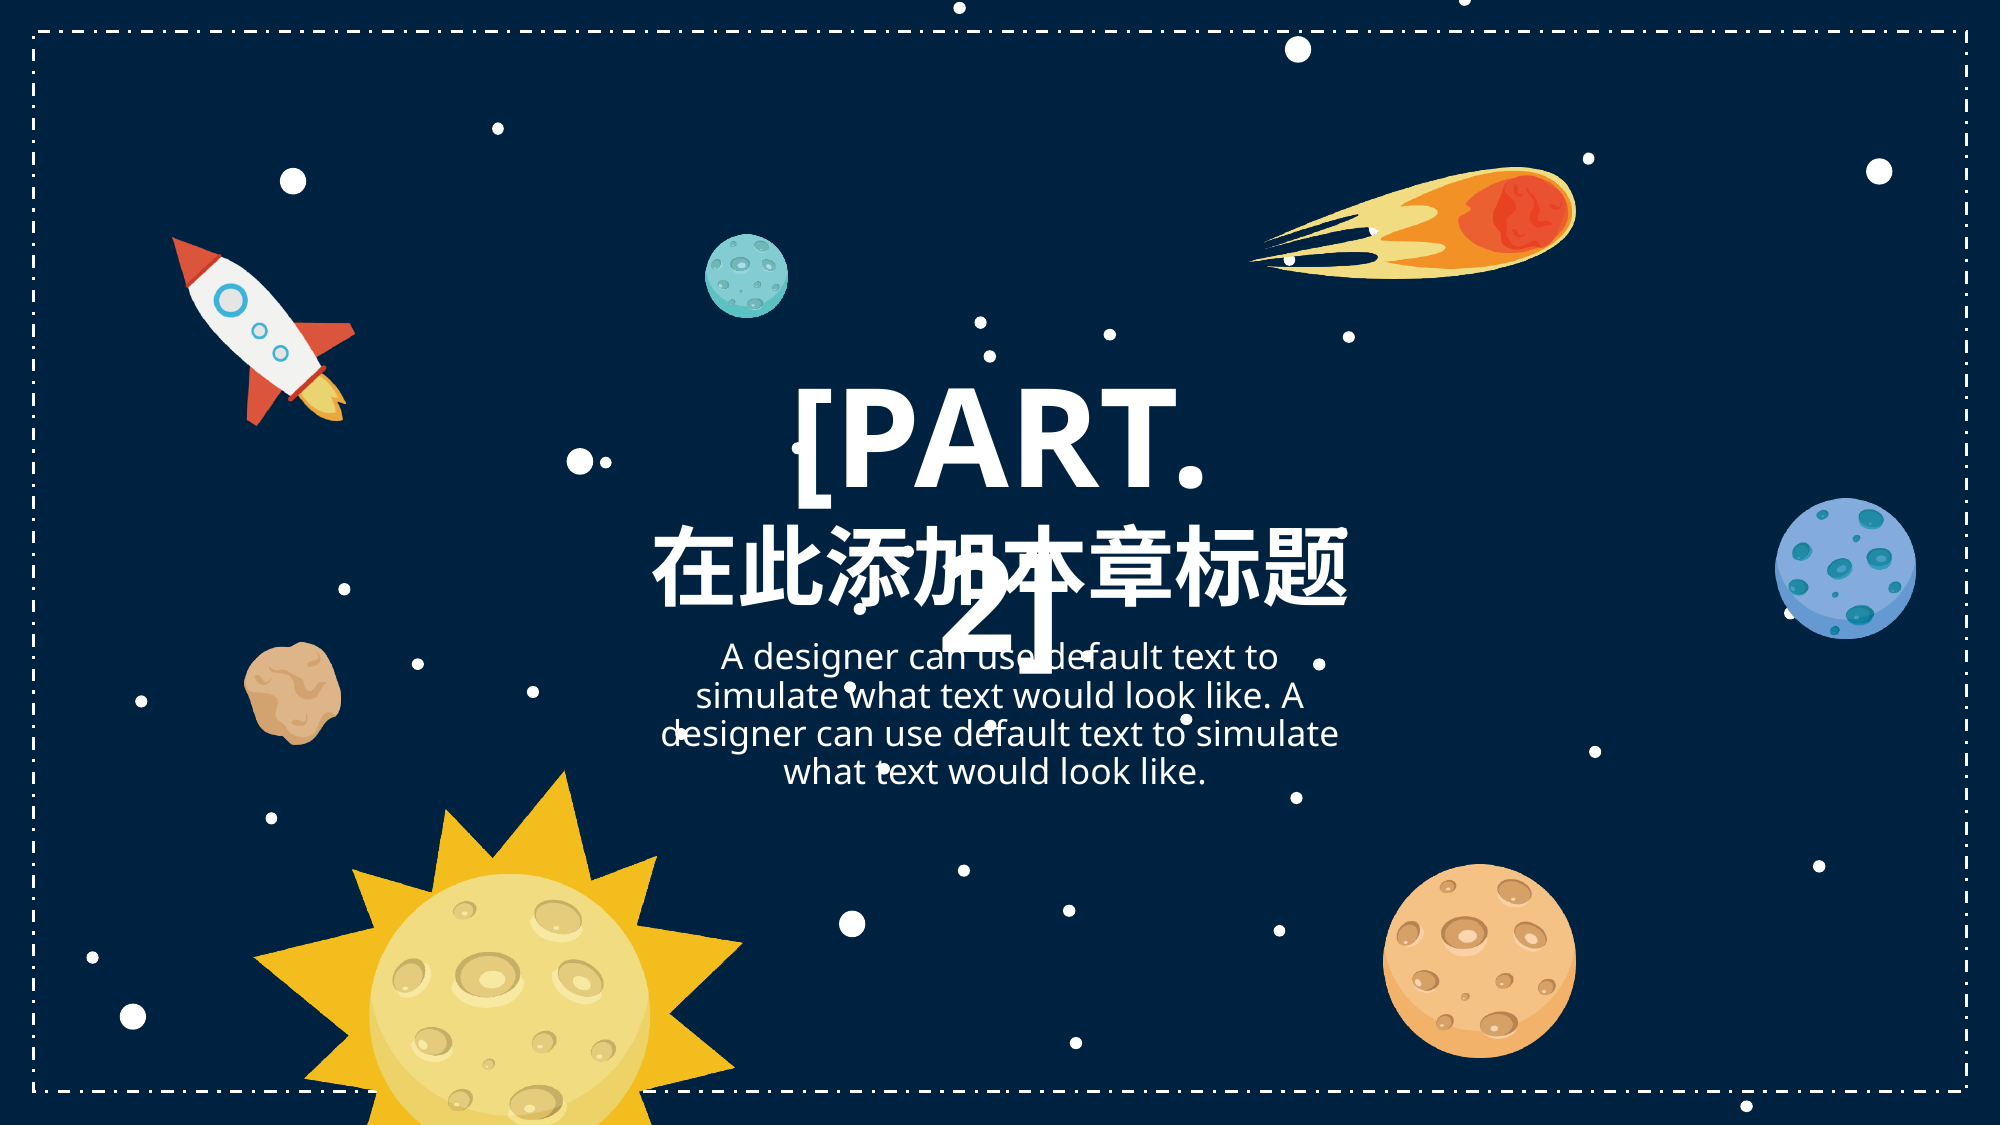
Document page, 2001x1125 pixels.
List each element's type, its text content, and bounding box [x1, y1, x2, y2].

text_box [1069, 1036, 1083, 1050]
text_box [338, 582, 351, 596]
picture [172, 237, 355, 426]
text_box [953, 1, 966, 15]
text_box [1062, 904, 1076, 917]
text_box [974, 316, 987, 329]
text_box [1284, 36, 1312, 63]
text_box [1273, 924, 1286, 937]
text_box [411, 658, 424, 670]
text_box A designer can use default text to simulate what text would look like. A designer can use default text to simulate what text would look like. [641, 631, 1359, 800]
text_box [1589, 745, 1602, 759]
text_box [957, 864, 971, 877]
text_box [86, 951, 99, 964]
text_box [279, 167, 307, 195]
picture [1383, 864, 1576, 1062]
text_box [492, 122, 504, 135]
text_box [526, 685, 540, 699]
picture [253, 770, 743, 1125]
text_box [1582, 152, 1595, 165]
picture [1248, 167, 1576, 279]
text_box [32, 30, 1968, 1093]
picture [705, 234, 788, 318]
text_box [1342, 331, 1355, 343]
text_box [PART.2] [769, 342, 1231, 504]
text_box [1290, 800, 1303, 805]
picture [243, 642, 341, 745]
text_box [1812, 860, 1826, 873]
text_box [119, 1003, 147, 1030]
text_box [1458, 0, 1471, 6]
text_box [599, 456, 612, 469]
picture [1775, 498, 1916, 639]
text_box [566, 448, 594, 475]
text_box [PART.2] [769, 625, 1231, 631]
text_box [1103, 328, 1117, 341]
text_box 在此添加本章标题 [472, 504, 1527, 625]
text_box [1866, 158, 1893, 185]
text_box [135, 695, 148, 708]
text_box [1740, 1100, 1753, 1113]
text_box [839, 910, 866, 938]
